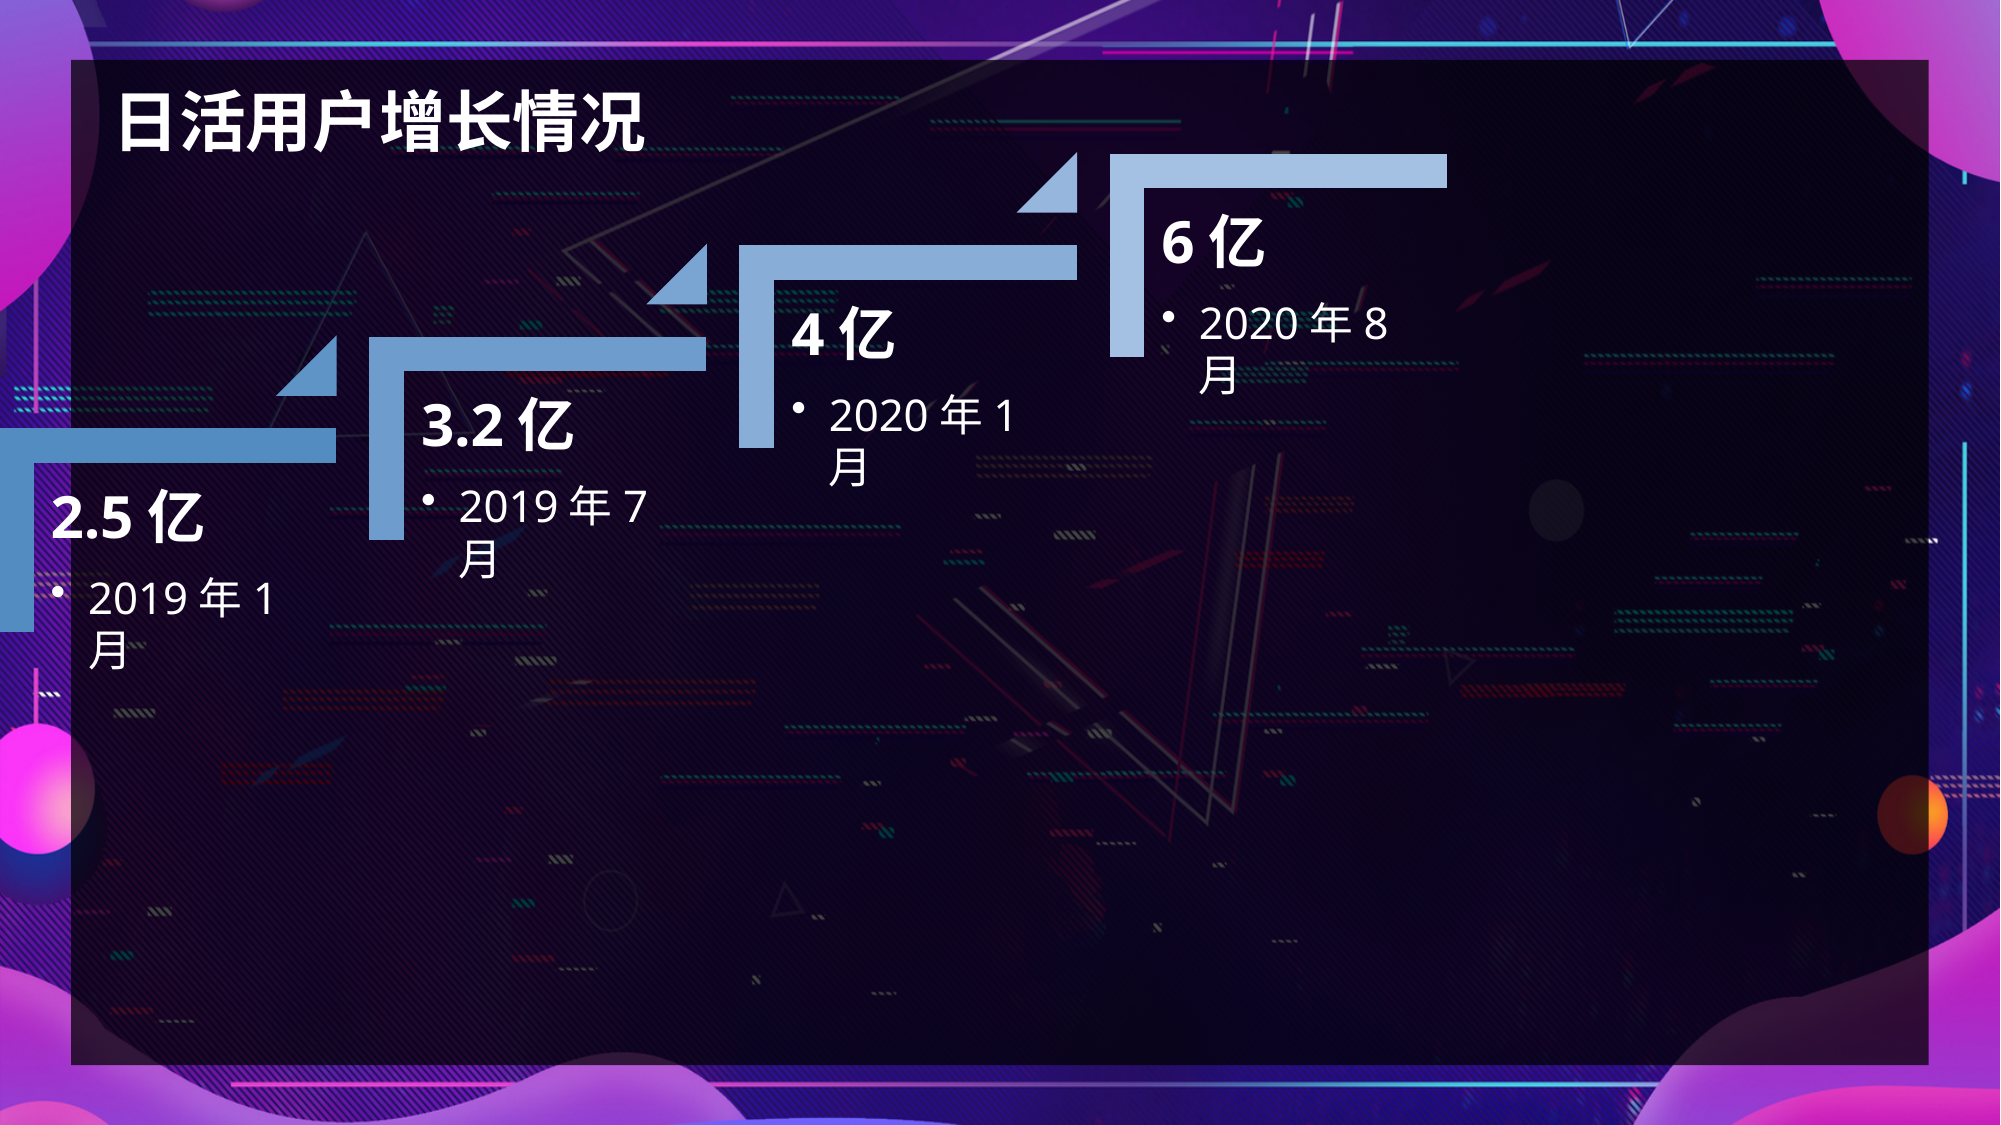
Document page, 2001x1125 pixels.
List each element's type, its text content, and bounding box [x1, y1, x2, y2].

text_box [292, 232, 1740, 1023]
picture [0, 0, 2000, 1125]
text_box 日活用户增长情况 [97, 72, 767, 168]
